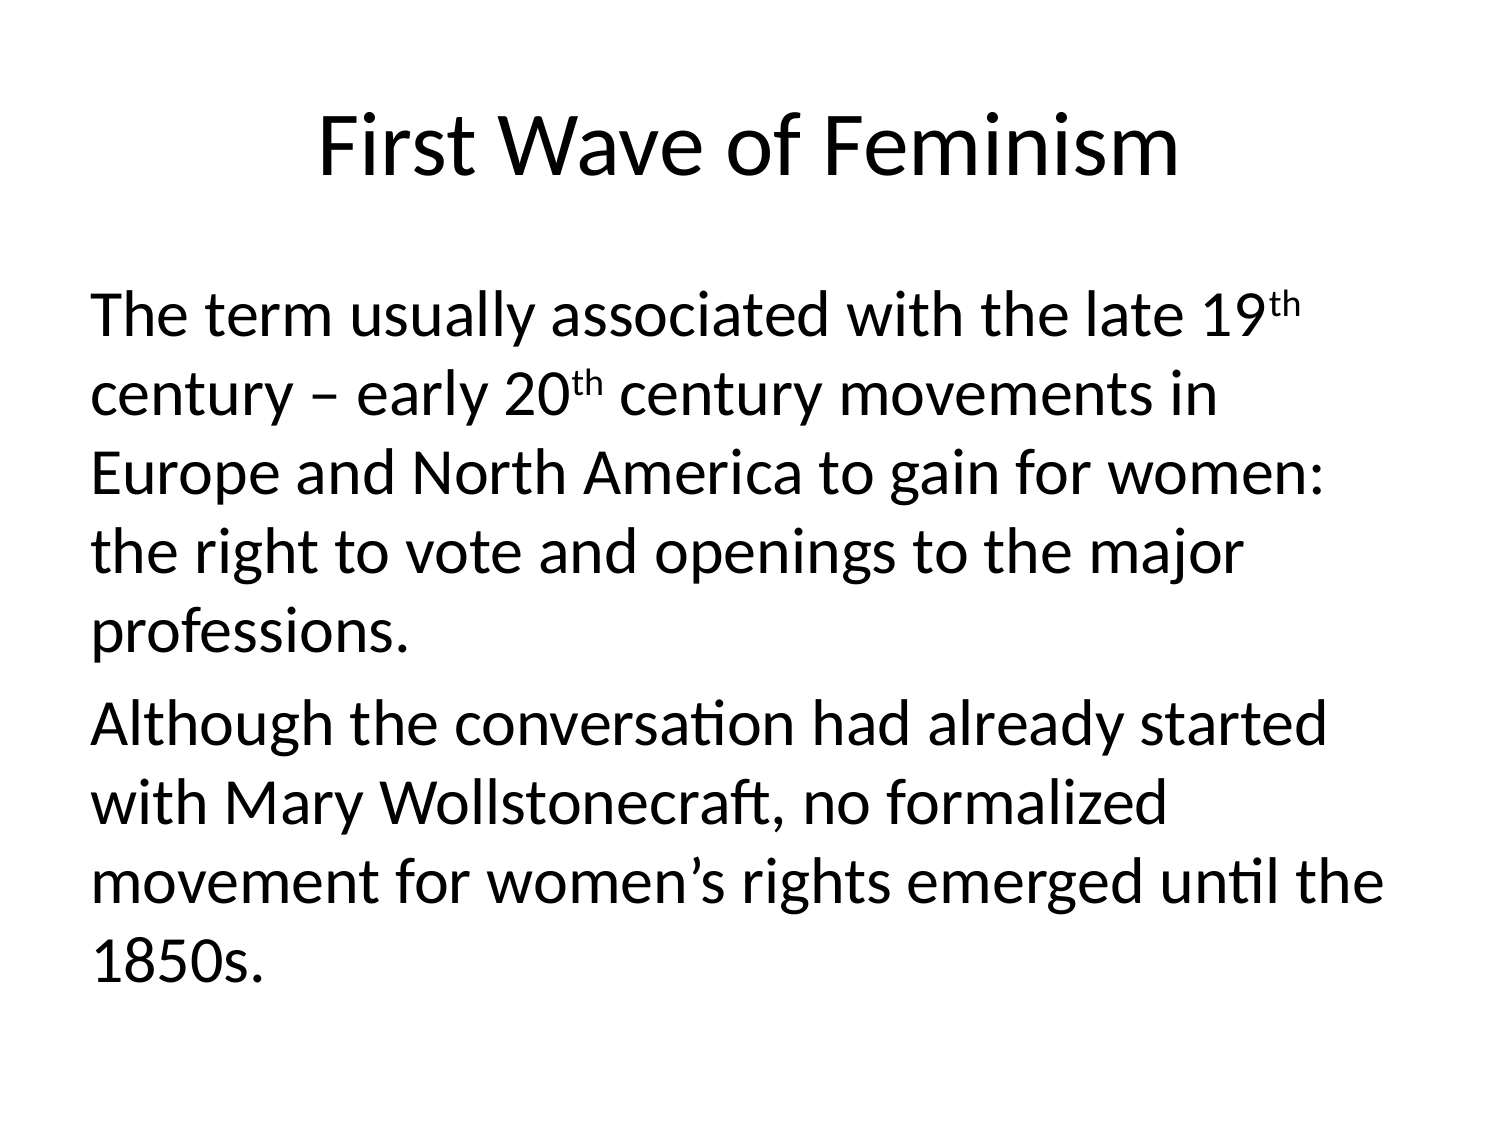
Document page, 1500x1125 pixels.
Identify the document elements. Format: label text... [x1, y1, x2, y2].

title First Wave of Feminism [75, 45, 1425, 233]
list The term usually associated with the late 19th century – early 20th century movements in Europe and North America to gain for women: the right to vote and openings to the major professions. Although the conversation had already started with Mary Wollstonecraft, no formalized movement for women’s rights emerged until the 1850s. [75, 262, 1425, 1005]
